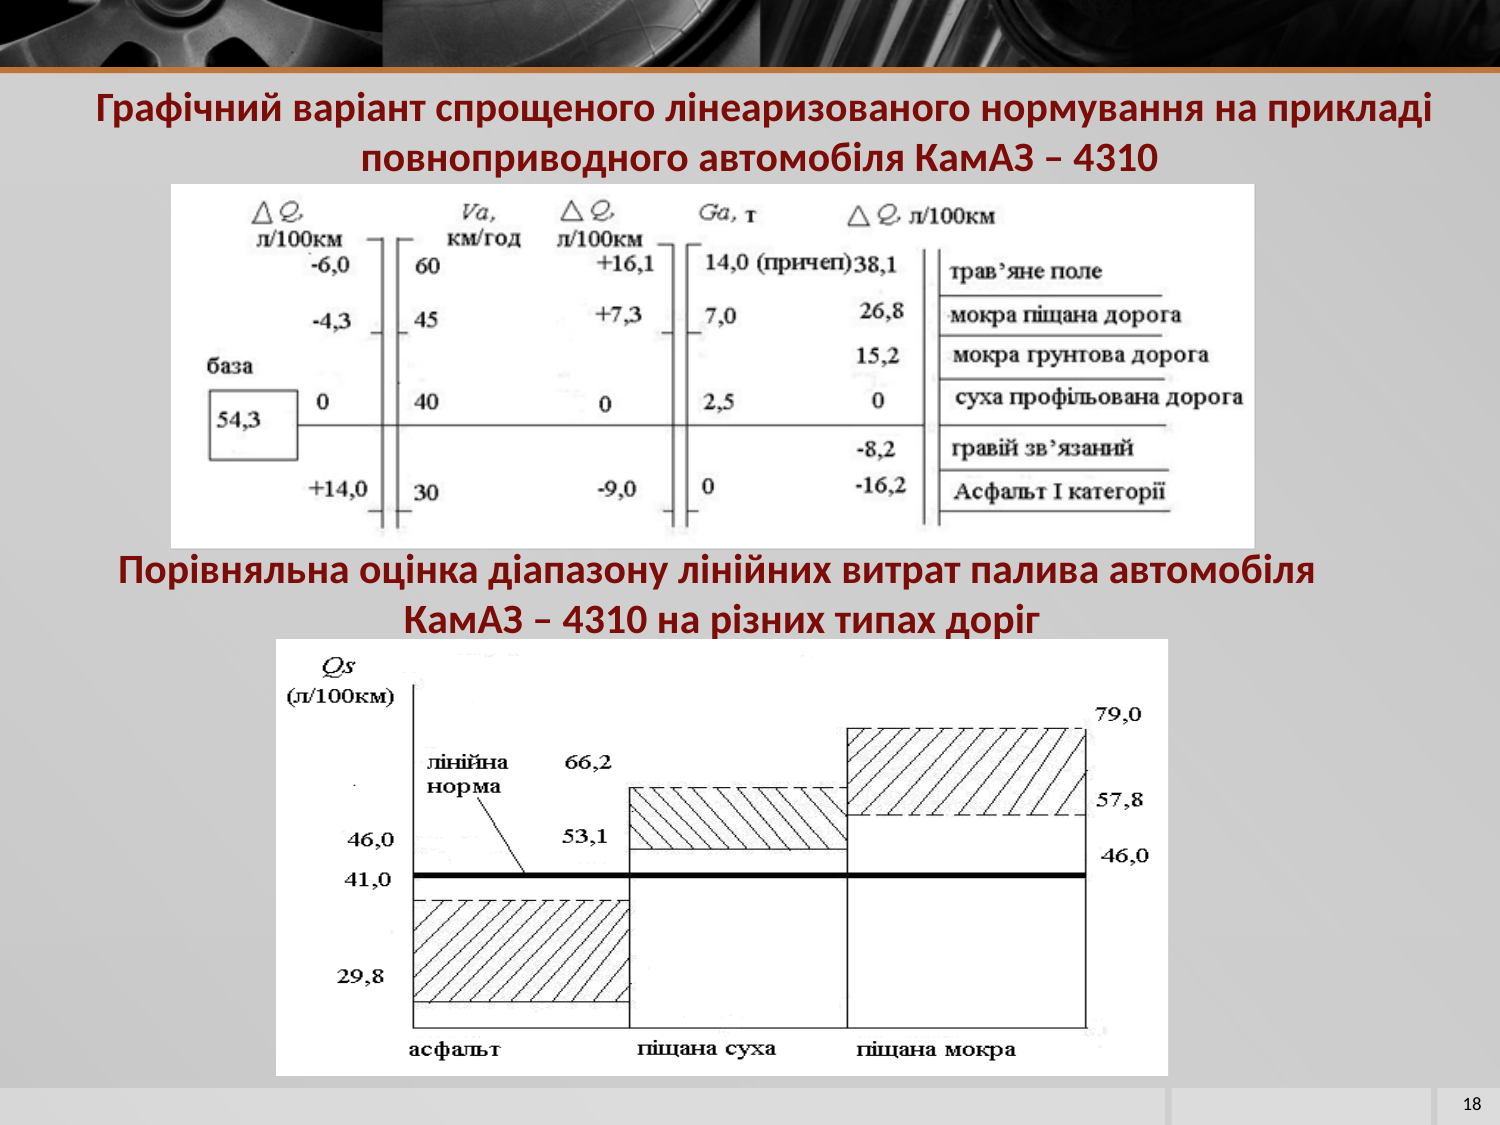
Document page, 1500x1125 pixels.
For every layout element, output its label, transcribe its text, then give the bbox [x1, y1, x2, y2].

picture [0, 0, 1500, 67]
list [170, 184, 1257, 551]
slide_number 18 [1434, 1084, 1497, 1122]
picture [275, 637, 1169, 1076]
text_box Порівняльна оцінка діапазону лінійних витрат палива автомобіля КамАЗ – 4310 на різних типах доріг [4, 534, 1440, 649]
title Графічний варіант спрощеного лінеаризованого нормування на прикладі повноприводного автомобіля КамАЗ – 4310 [29, 54, 1500, 205]
